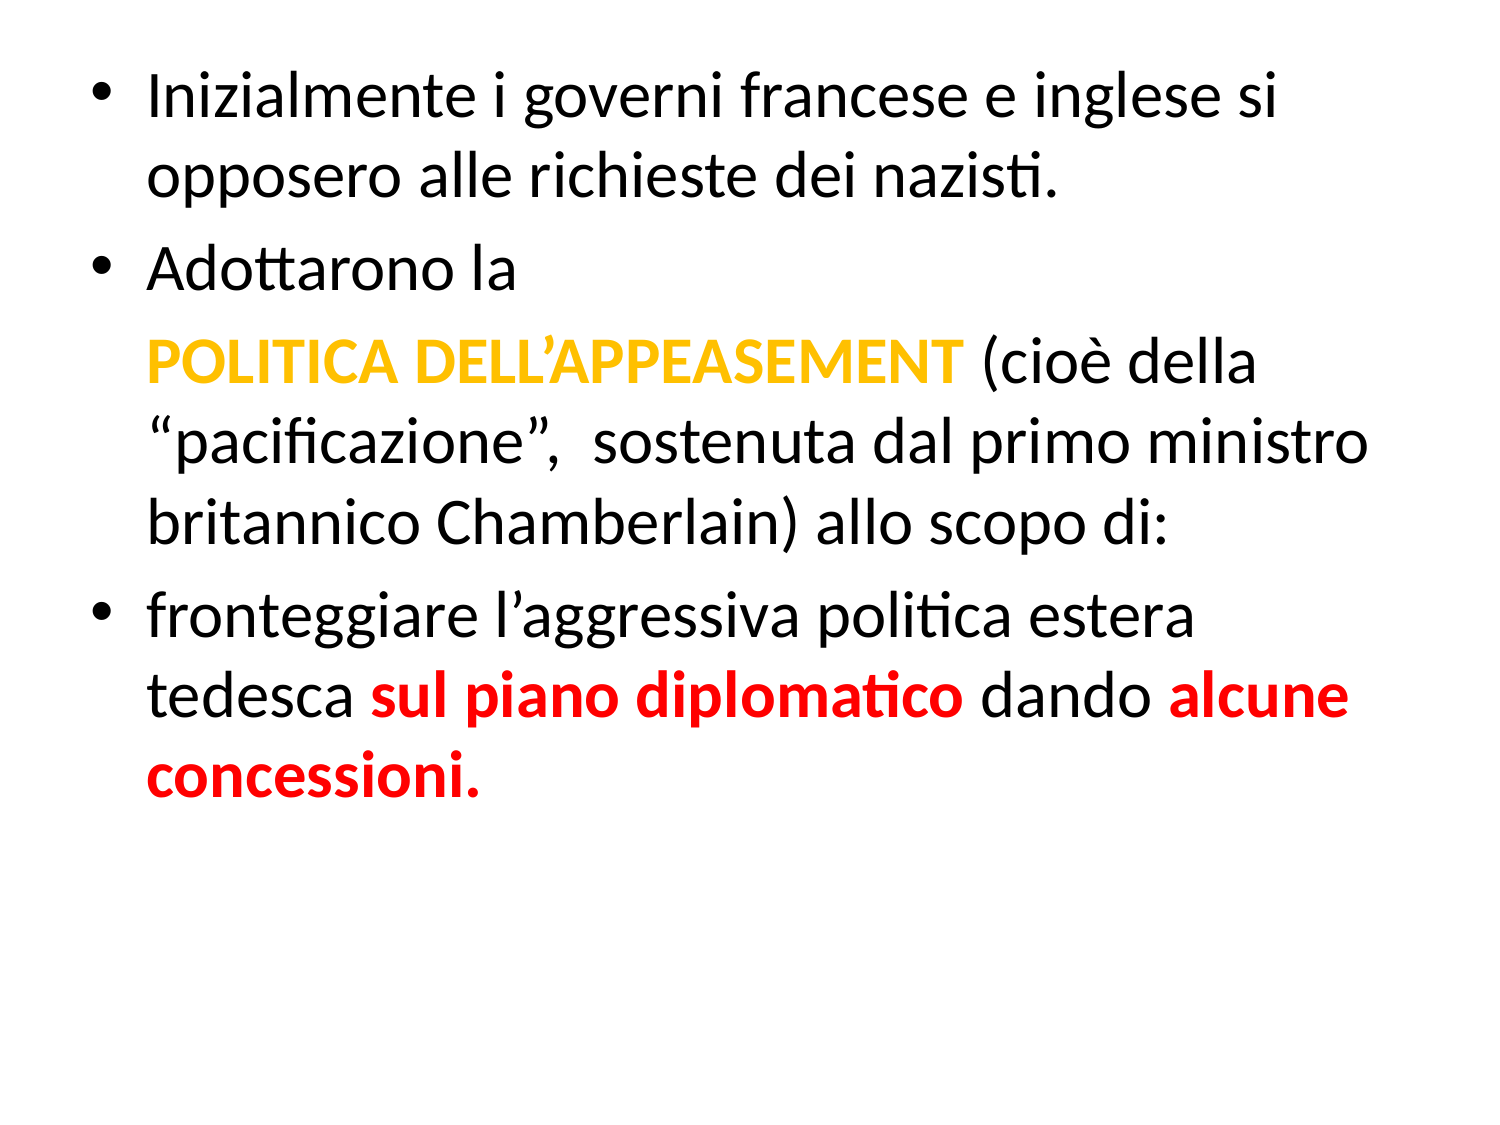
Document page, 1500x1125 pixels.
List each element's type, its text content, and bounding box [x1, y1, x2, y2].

list Inizialmente i governi francese e inglese si opposero alle richieste dei nazisti. Adottarono la POLITICA DELL’APPEASEMENT (cioè della “pacificazione”, sostenuta dal primo ministro britannico Chamberlain) allo scopo di: fronteggiare l’aggressiva politica estera tedesca sul piano diplomatico dando alcune concessioni. [75, 42, 1425, 1071]
